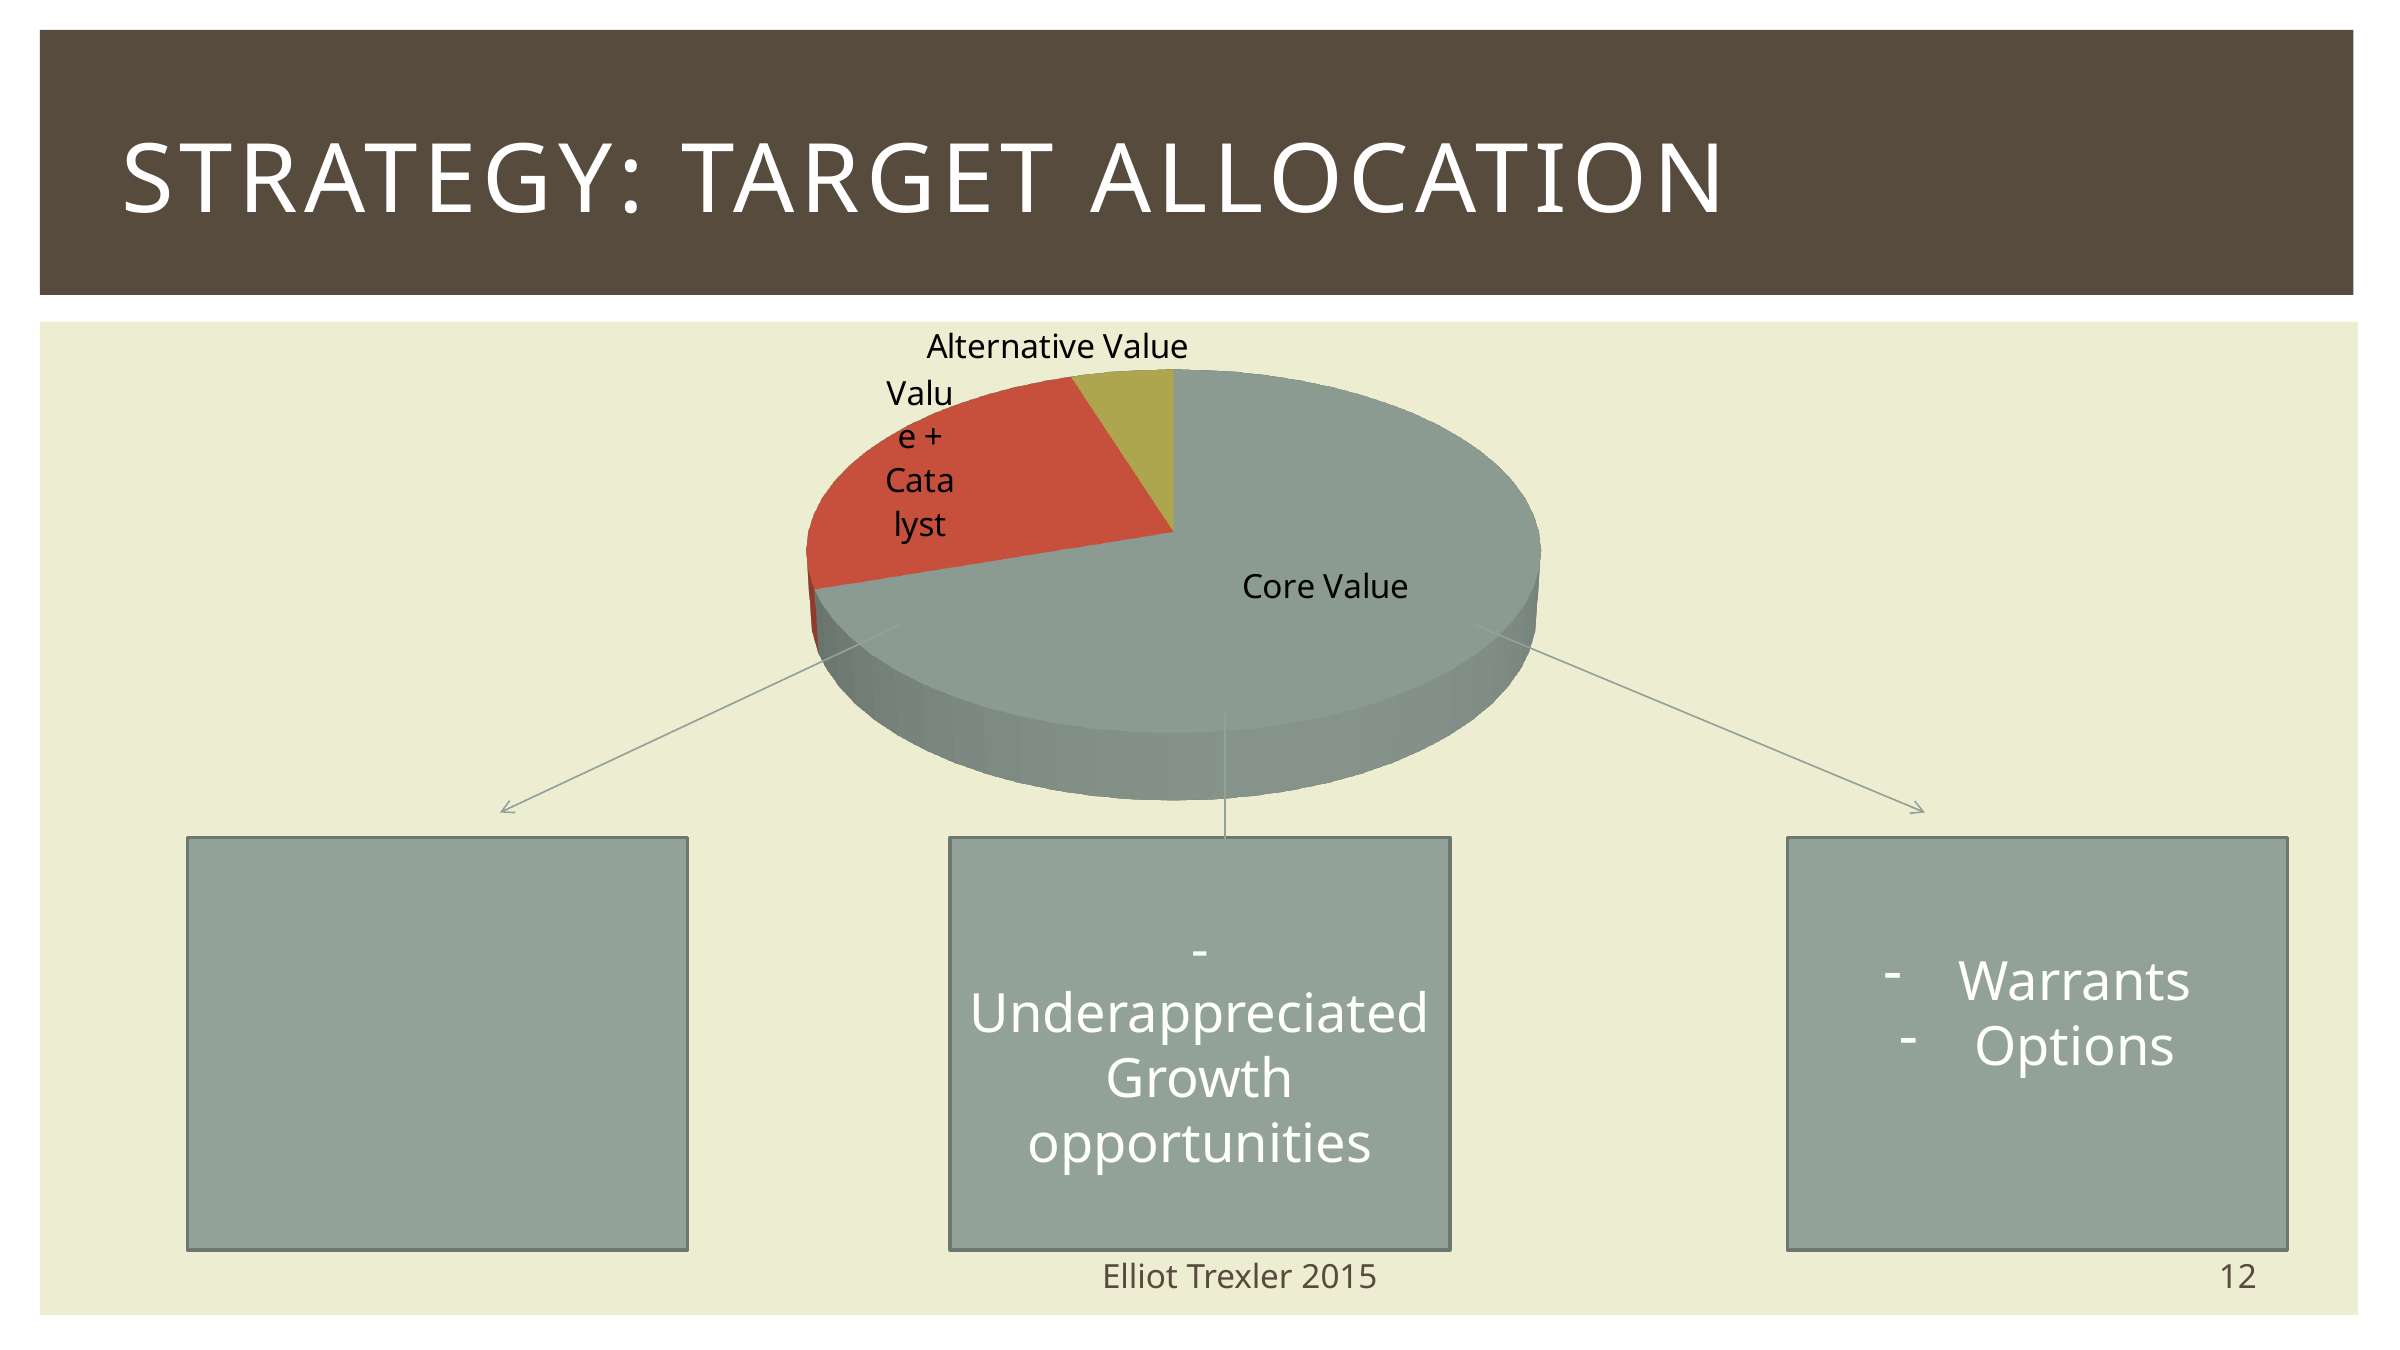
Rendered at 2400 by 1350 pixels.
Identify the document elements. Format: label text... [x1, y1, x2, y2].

chart [662, 287, 1601, 838]
slide_number 12 [2160, 1249, 2316, 1307]
title Strategy: Target Allocation [99, 70, 2300, 278]
text_box Warrants Options [1786, 836, 2289, 1252]
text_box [499, 624, 901, 813]
text_box - Underappreciated Growth opportunities [948, 848, 1452, 1252]
text_box [186, 836, 689, 1252]
footer Elliot Trexler 2015 [800, 1251, 1680, 1306]
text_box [1474, 624, 1926, 813]
